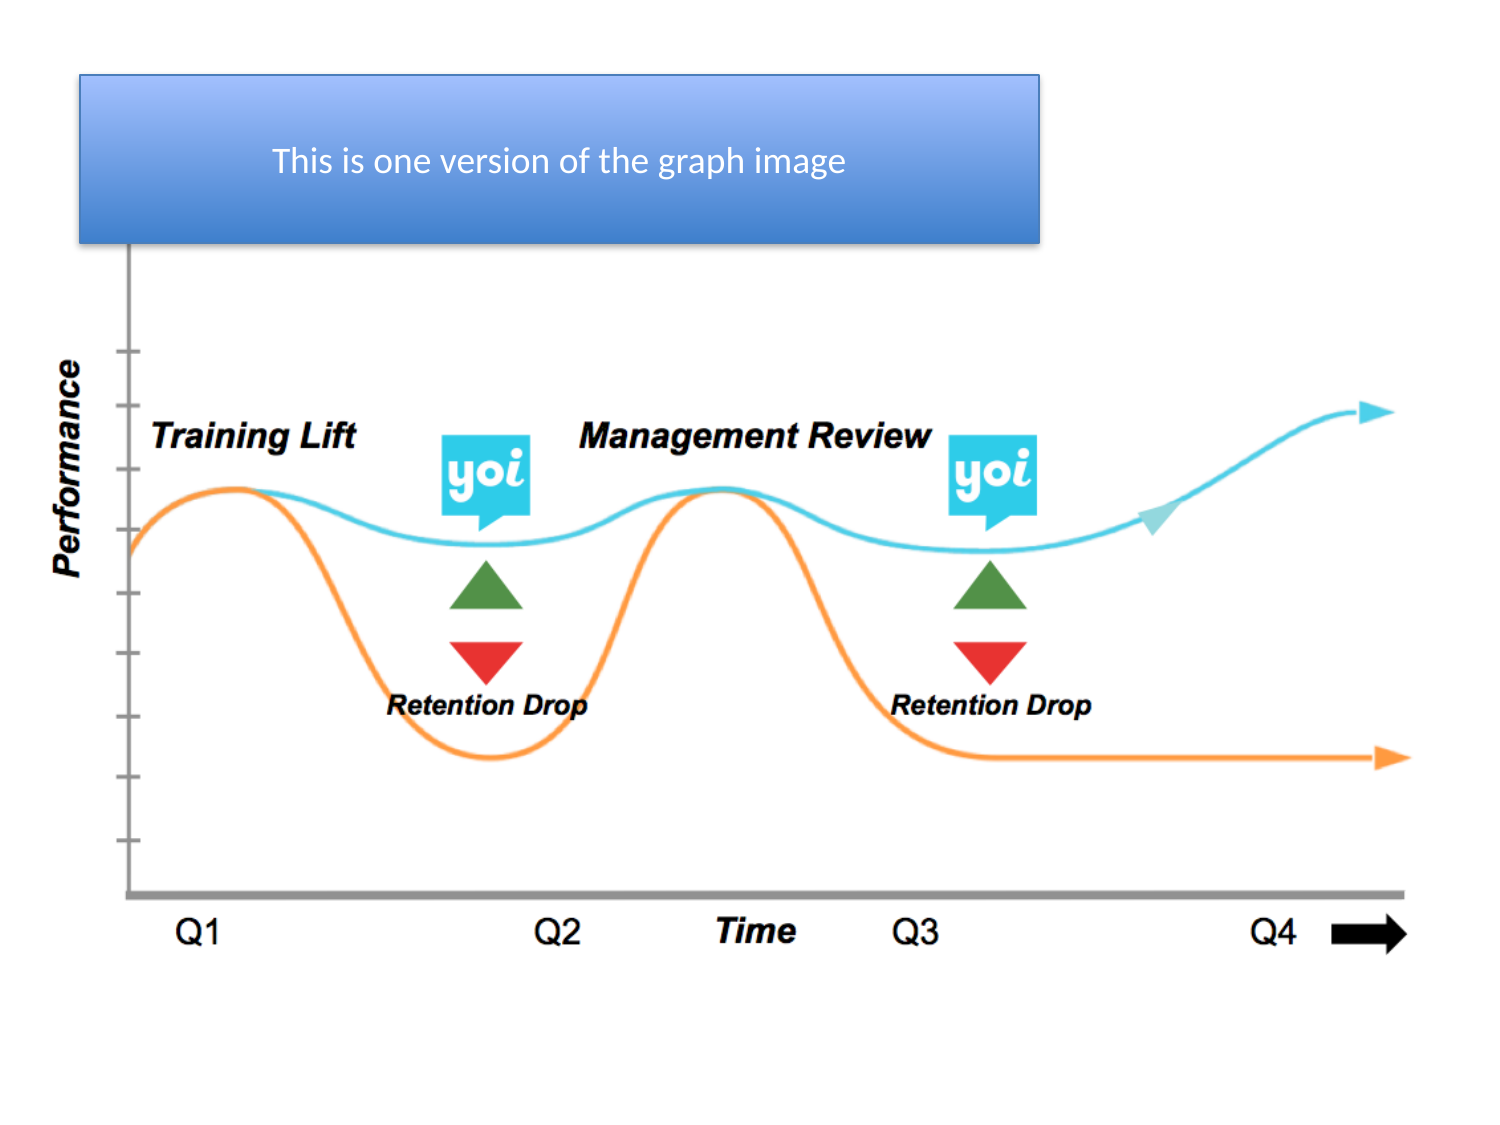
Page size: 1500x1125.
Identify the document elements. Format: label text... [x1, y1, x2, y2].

text_box This is one version of the graph image [79, 74, 1040, 128]
picture [0, 131, 1500, 991]
